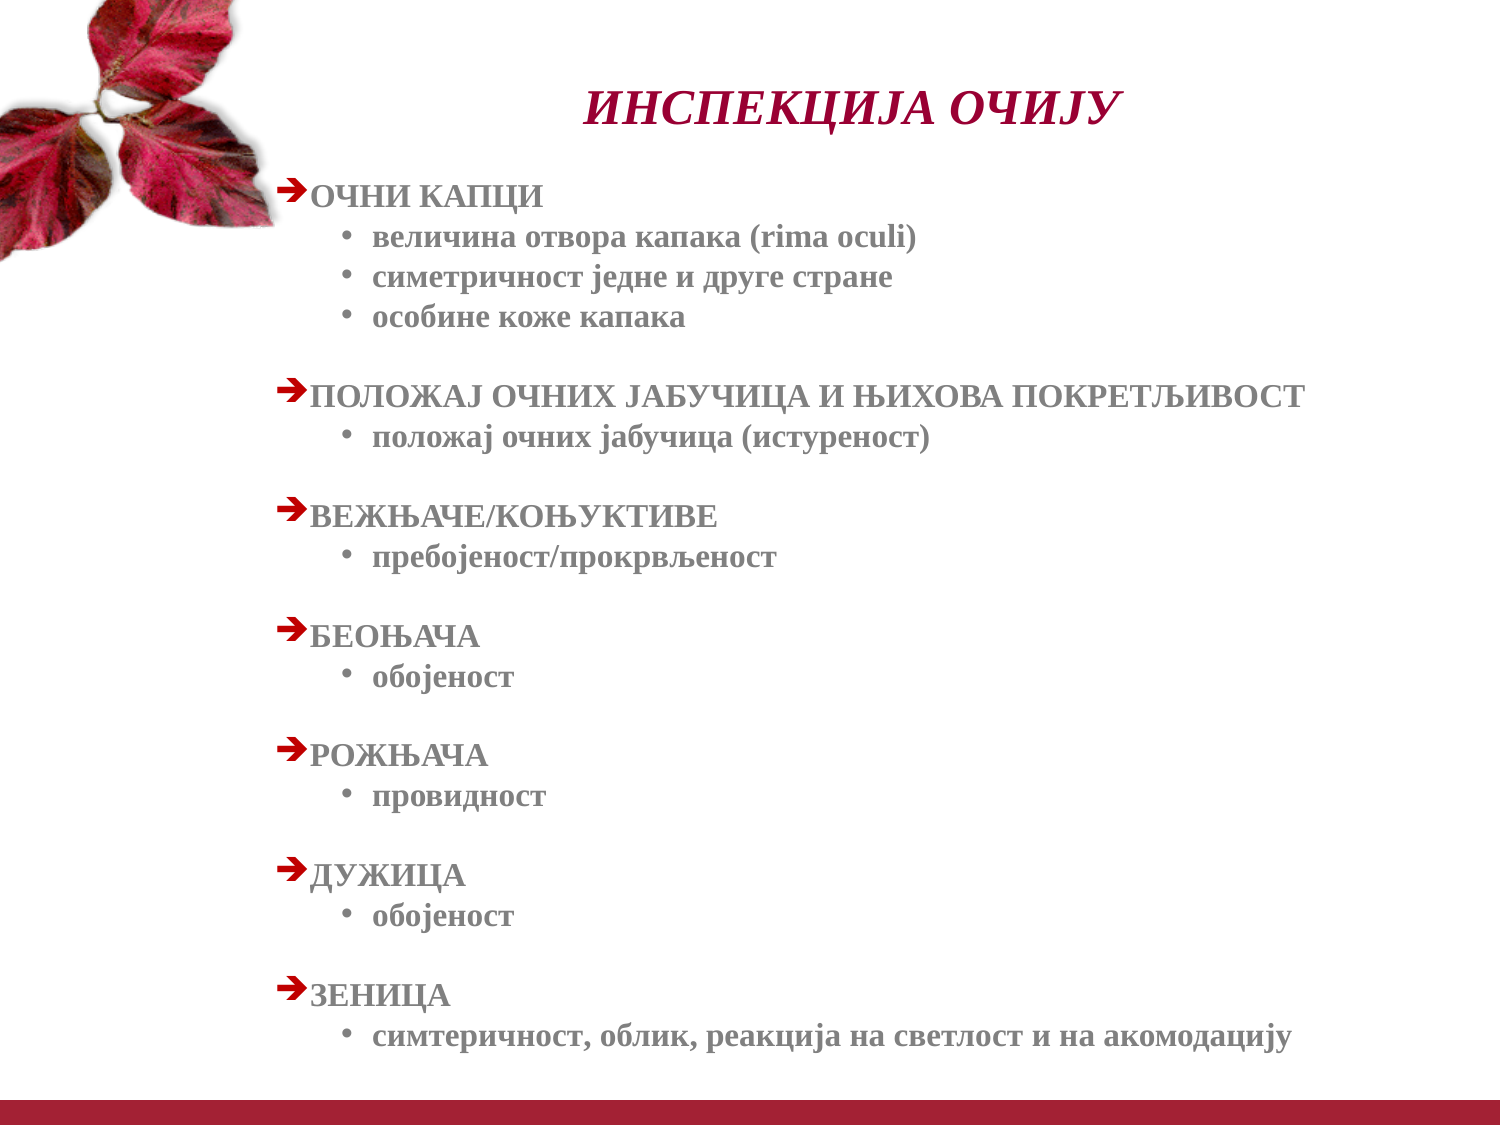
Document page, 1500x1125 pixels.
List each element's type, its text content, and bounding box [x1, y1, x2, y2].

text_box ИНСПЕКЦИЈА ОЧИЈУ ОЧНИ КАПЦИ величина отвора капака (rima oculi) симетричност једне и друге стране особине коже капака ПОЛОЖАЈ ОЧНИХ ЈАБУЧИЦА И ЊИХОВА ПОКРЕТЉИВОСТ положај очних јабучица (истуреност) ВЕЖЊАЧЕ/КОЊУКТИВЕ пребојеност/прокрвљеност БЕОЊАЧА обојеност РОЖЊАЧА провидност ДУЖИЦА обојеност ЗЕНИЦА симтеричност, облик, реакција на светлост и на акомодацију [147, 78, 1469, 1030]
picture [0, 0, 295, 273]
